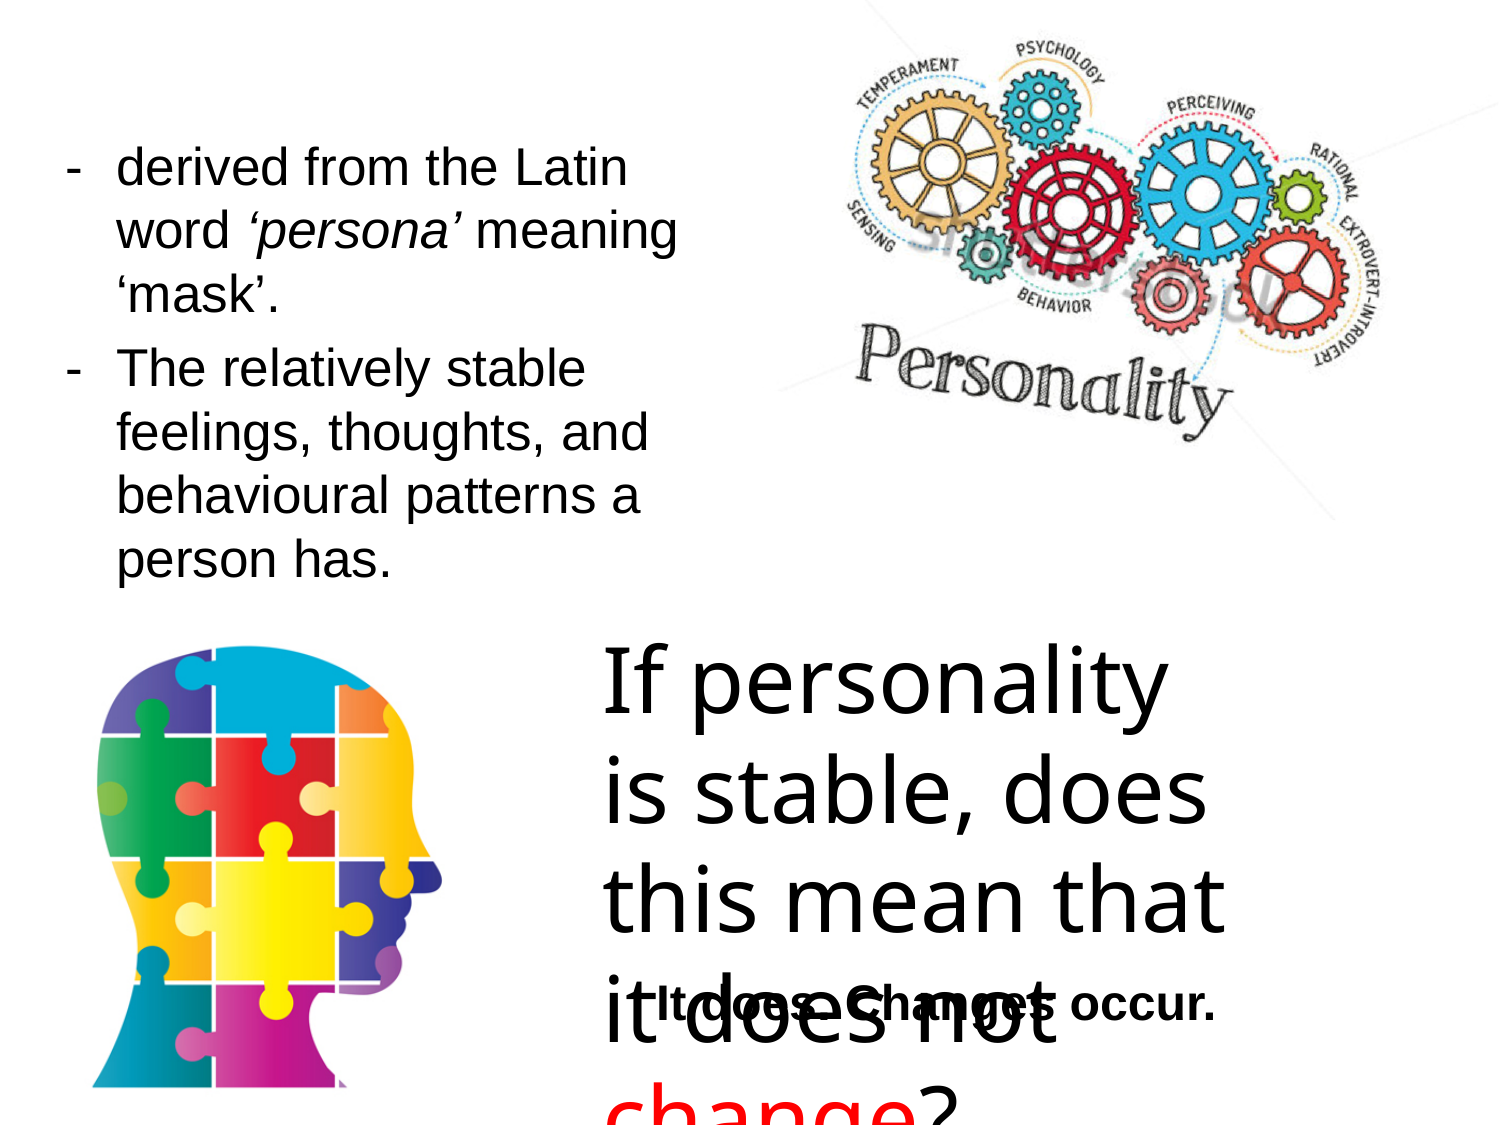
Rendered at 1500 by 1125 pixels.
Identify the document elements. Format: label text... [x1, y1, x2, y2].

picture [0, 624, 638, 1125]
list - derived from the Latin word ‘persona’ meaning ‘mask’. - The relatively stable feelings, thoughts, and behavioural patterns a person has. [50, 125, 763, 600]
picture [715, 0, 1499, 535]
text_box If personality is stable, does this mean that it does not change? [587, 614, 1250, 962]
text_box It does. Changes occur. [642, 962, 1438, 1125]
